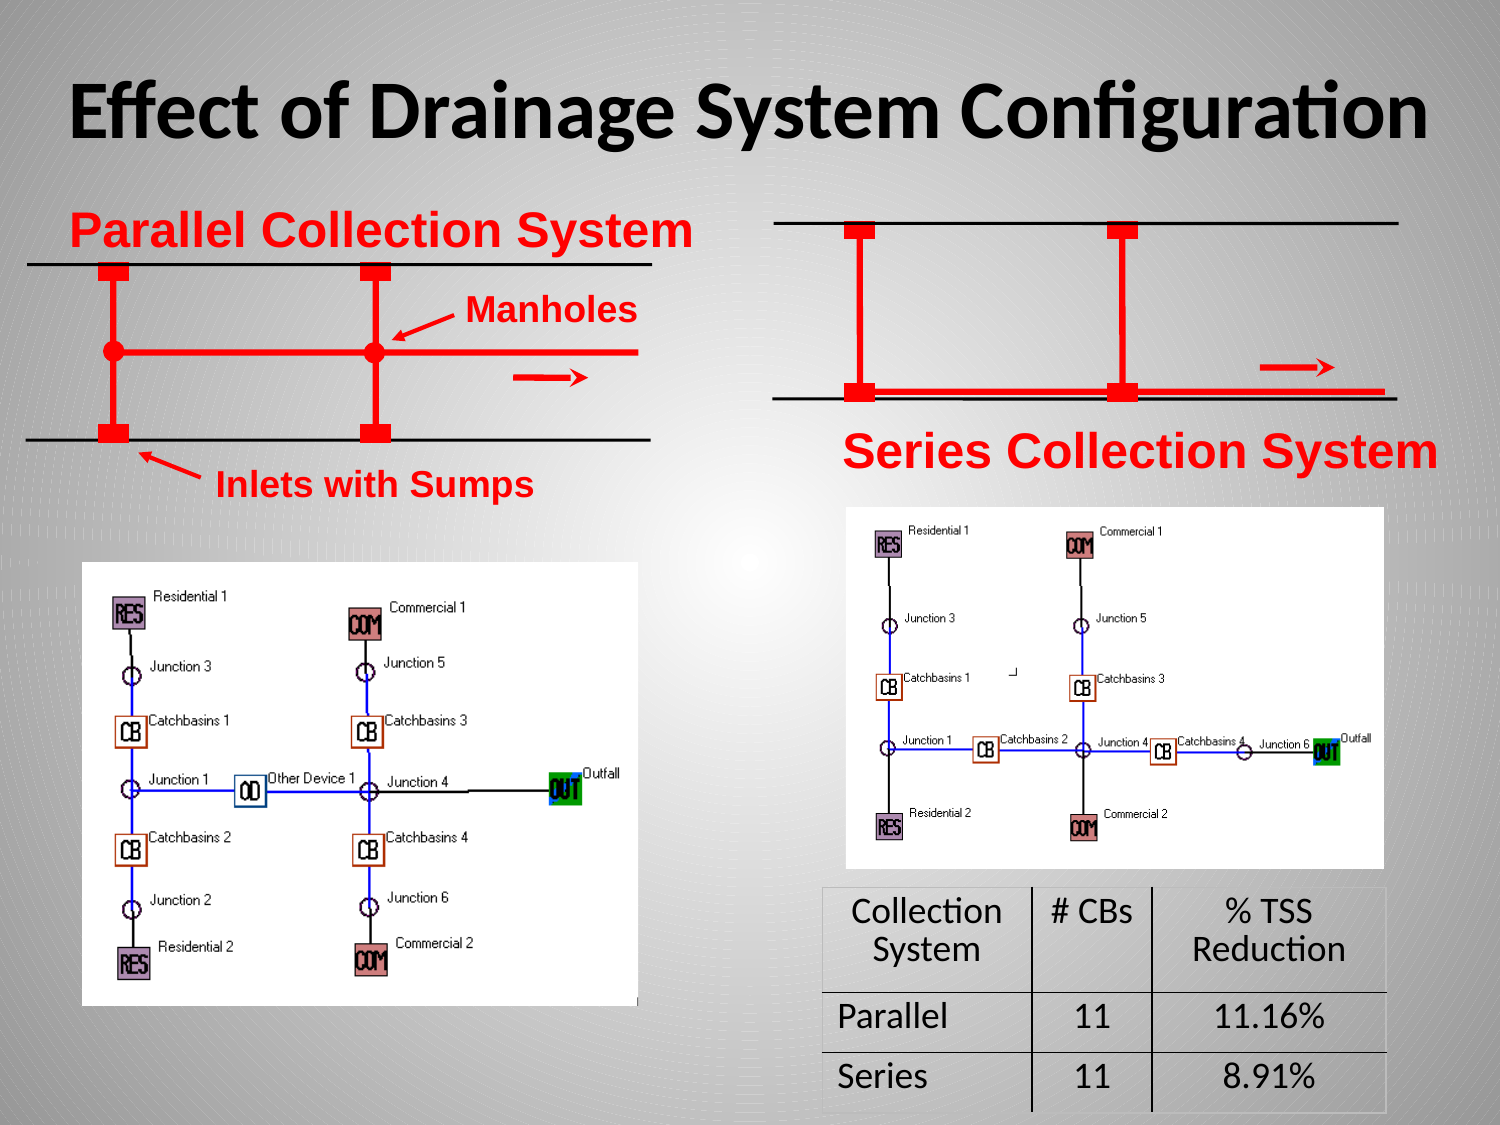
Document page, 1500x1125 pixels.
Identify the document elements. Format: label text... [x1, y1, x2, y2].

table_cell 11 [1033, 1053, 1151, 1112]
table_header % TSS Reduction [1153, 888, 1385, 992]
picture [81, 562, 639, 1006]
table_cell 11 [1033, 993, 1151, 1052]
table_cell Series [823, 1053, 1031, 1112]
table_header Collection System [823, 888, 1031, 992]
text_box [772, 223, 1486, 487]
picture [845, 506, 1384, 870]
table_header # CBs [1033, 888, 1151, 992]
table_cell Parallel [823, 993, 1031, 1052]
table_cell 11.16% [1153, 993, 1385, 1052]
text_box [25, 189, 726, 513]
table_cell 8.91% [1153, 1053, 1385, 1112]
text_box Effect of Drainage System Configuration [0, 37, 1500, 163]
